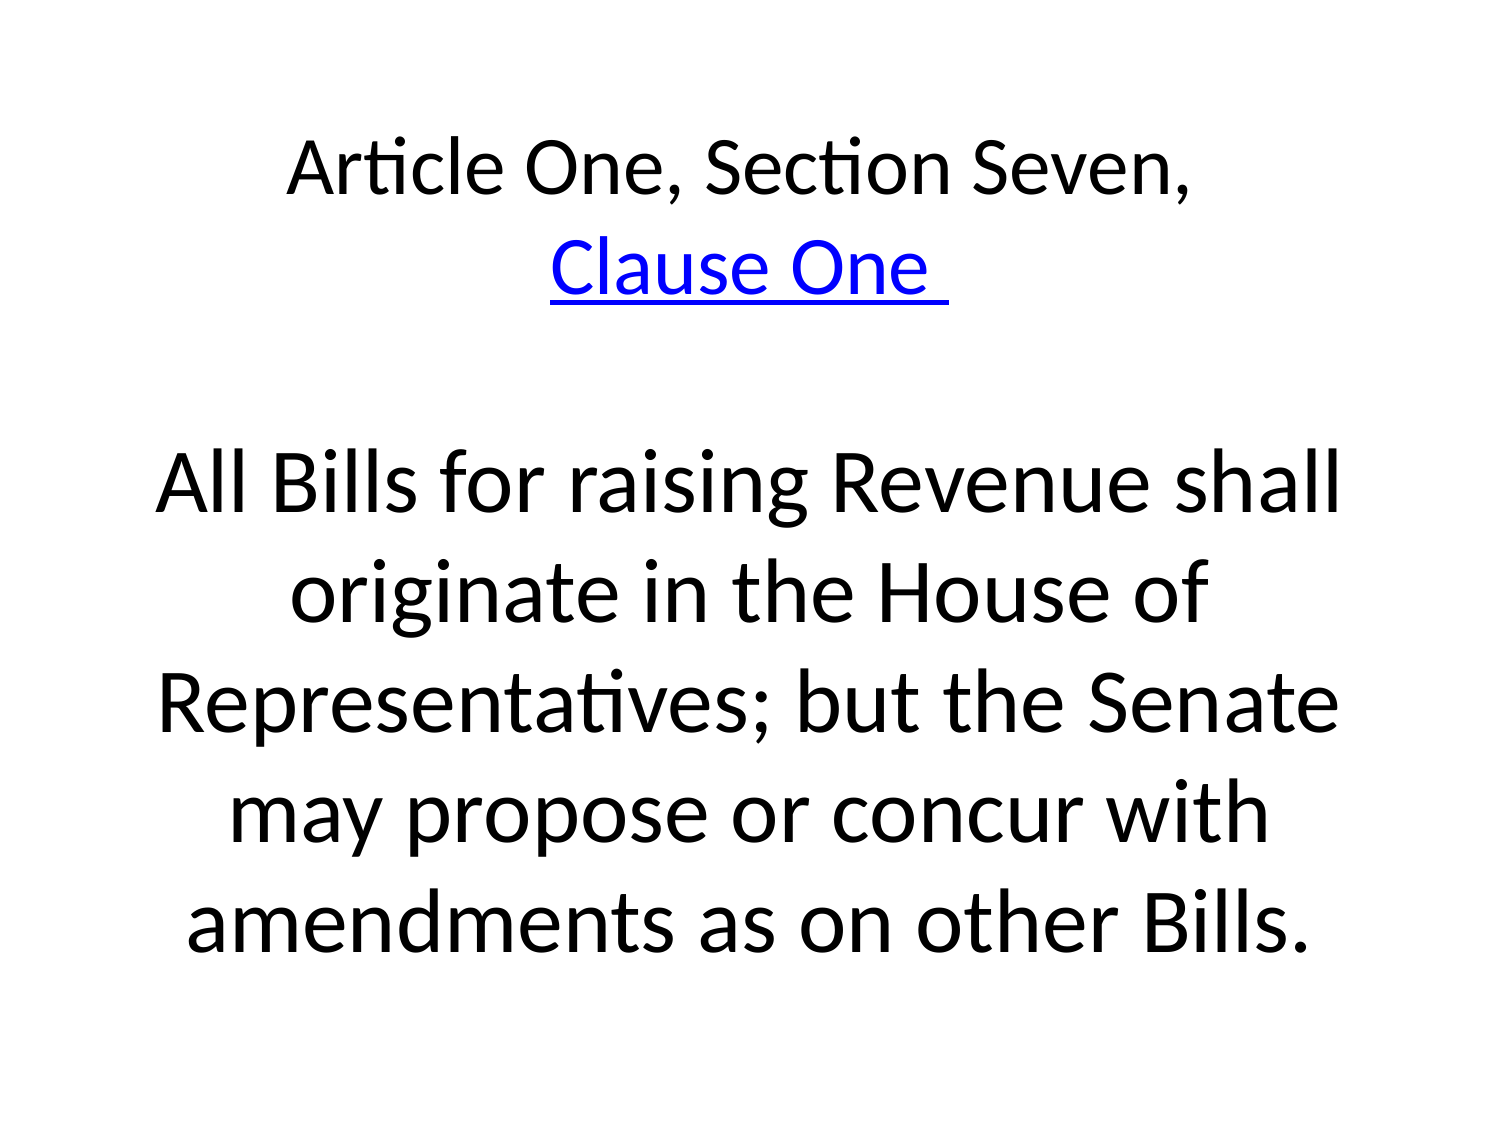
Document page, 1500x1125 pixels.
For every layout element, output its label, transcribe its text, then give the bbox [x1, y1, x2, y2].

title Article One, Section Seven, Clause One All Bills for raising Revenue shall originate in the House of Representatives; but the Senate may propose or concur with amendments as on other Bills. [74, 44, 1426, 1038]
